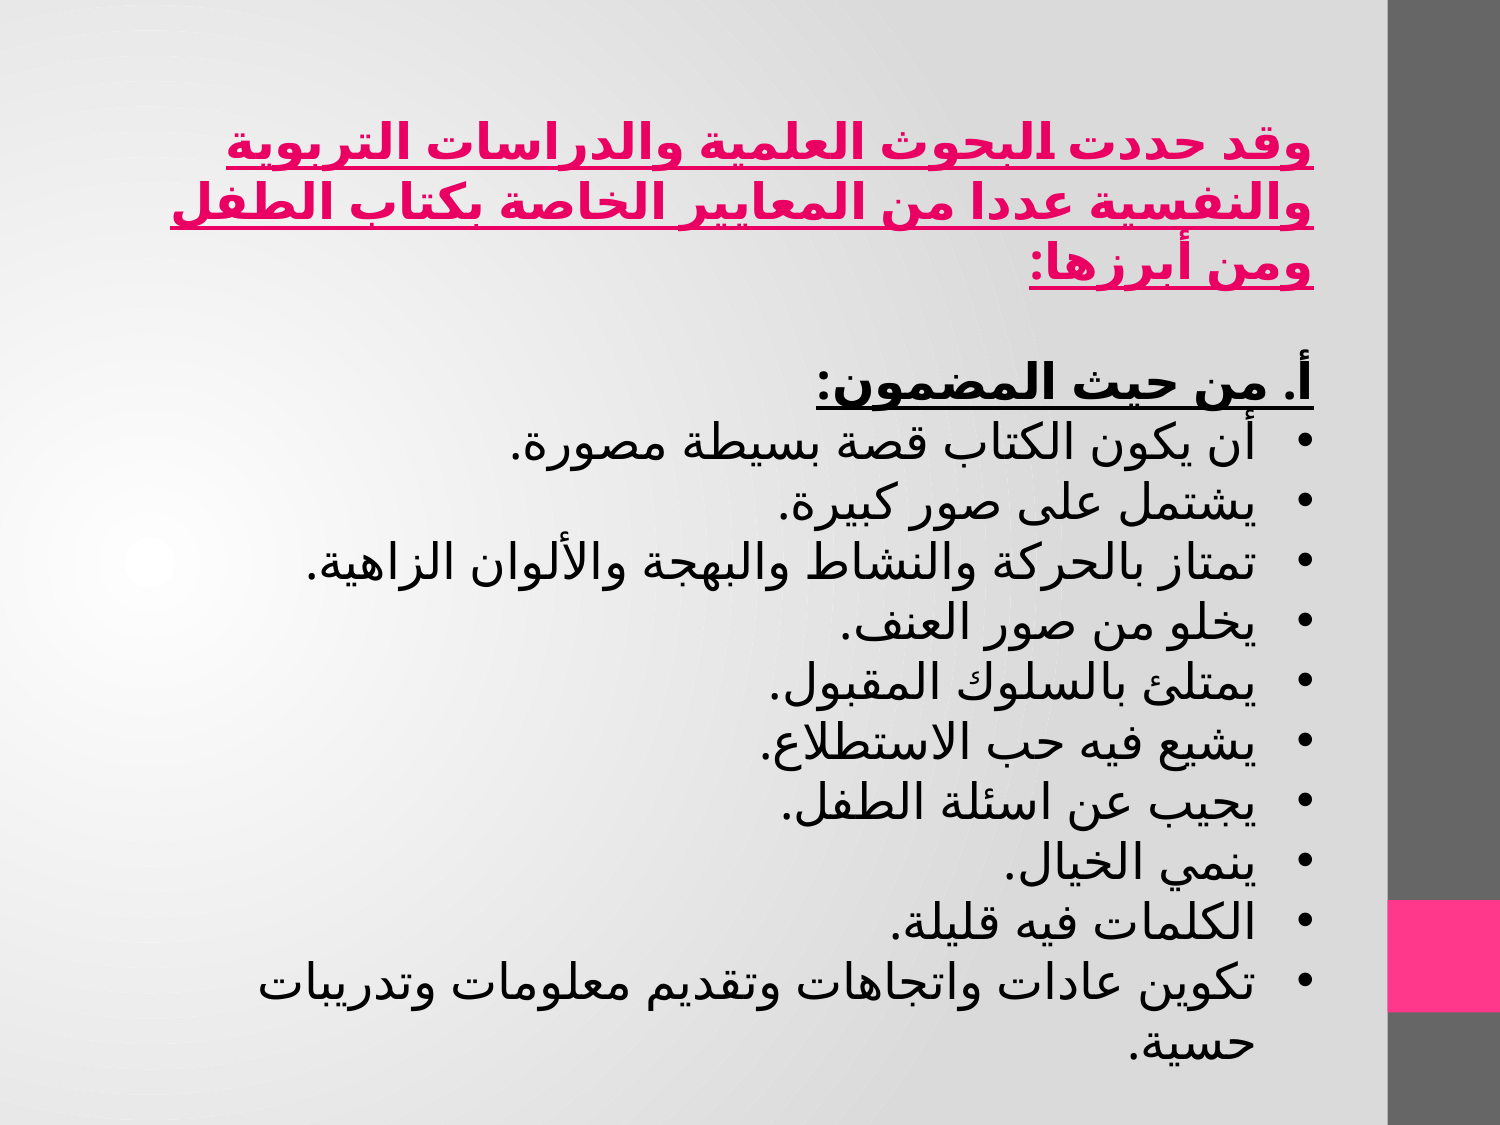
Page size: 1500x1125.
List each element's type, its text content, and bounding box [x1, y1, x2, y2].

text_box وقد حددت البحوث العلمية والدراسات التربوية والنفسية عددا من المعايير الخاصة بكتاب الطفل ومن أبرزها: أ. من حيث المضمون: أن يكون الكتاب قصة بسيطة مصورة. يشتمل على صور كبيرة. تمتاز بالحركة والنشاط والبهجة والألوان الزاهية. يخلو من صور العنف. يمتلئ بالسلوك المقبول. يشيع فيه حب الاستطلاع. يجيب عن اسئلة الطفل. ينمي الخيال. الكلمات فيه قليلة. تكوين عادات واتجاهات وتقديم معلومات وتدريبات حسية. [123, 101, 1329, 1077]
